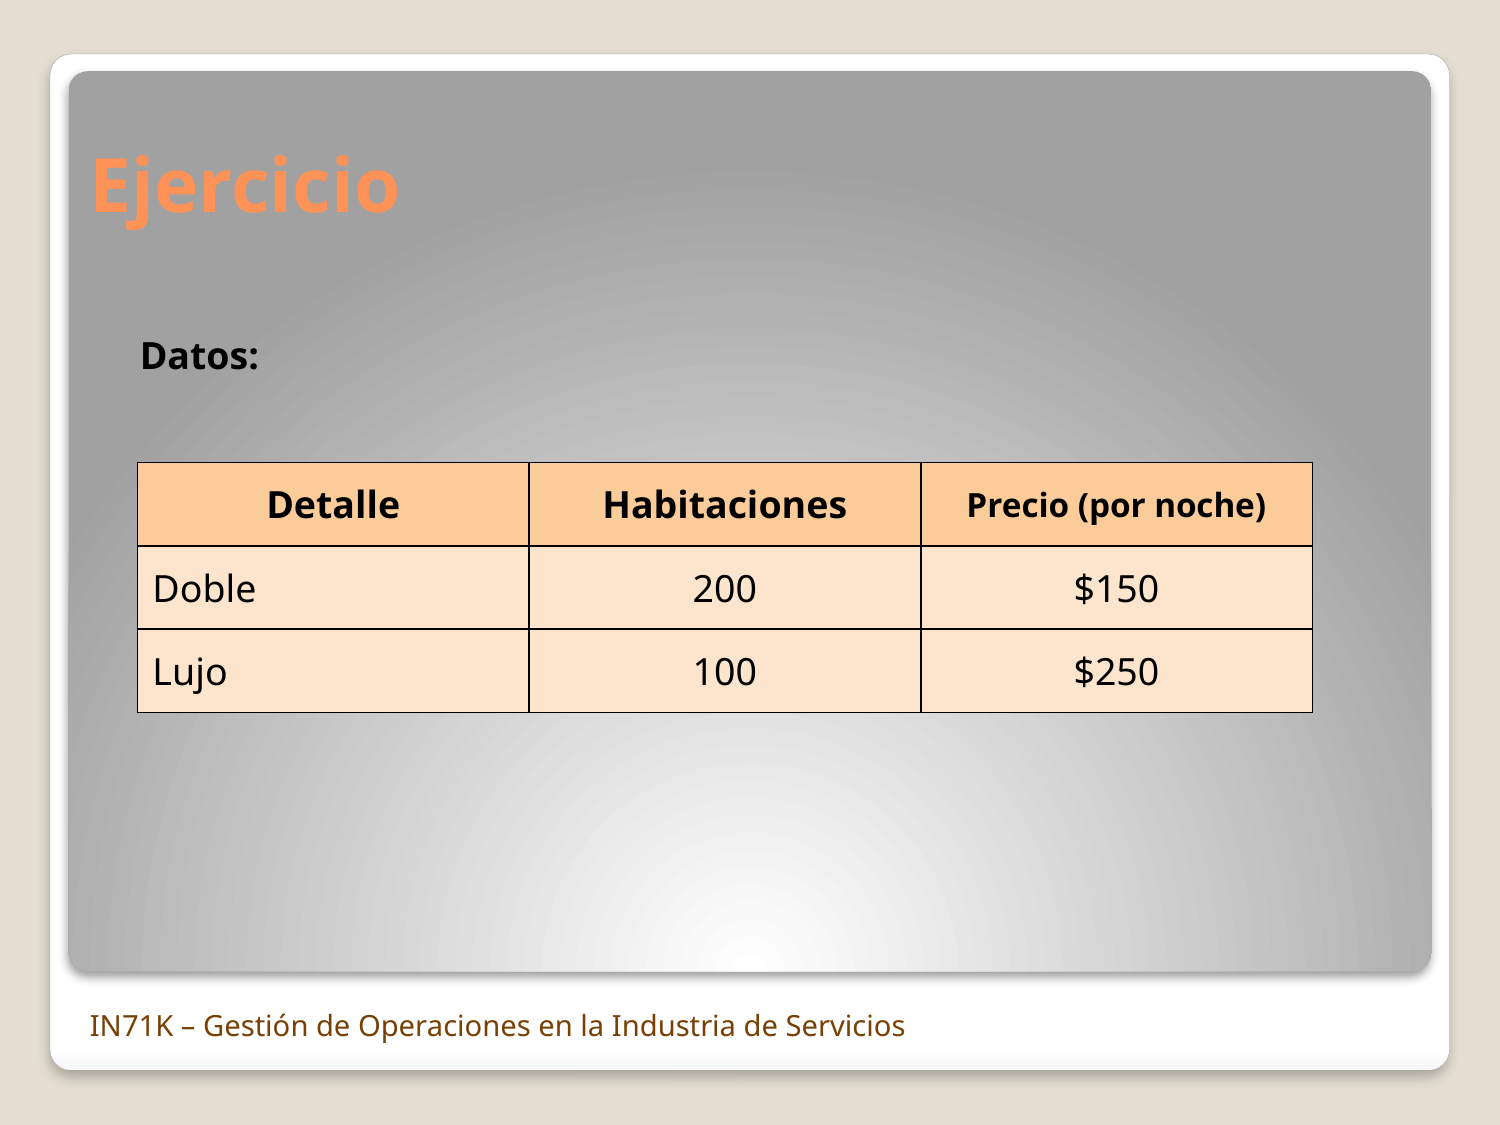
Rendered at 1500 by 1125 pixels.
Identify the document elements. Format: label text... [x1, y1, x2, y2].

table_cell 100 [530, 630, 920, 712]
table_header Precio (por noche) [922, 463, 1312, 545]
table_header Habitaciones [530, 463, 920, 545]
table_header Detalle [138, 463, 528, 545]
table_cell 200 [530, 547, 920, 628]
text_box IN71K – Gestión de Operaciones en la Industria de Servicios [74, 999, 1263, 1050]
table_cell Lujo [138, 630, 528, 712]
title Ejercicio [75, 62, 1418, 235]
table_cell Doble [138, 547, 528, 628]
table_cell $150 [922, 547, 1312, 628]
table_cell $250 [922, 630, 1312, 712]
text_box Datos: [125, 324, 450, 385]
